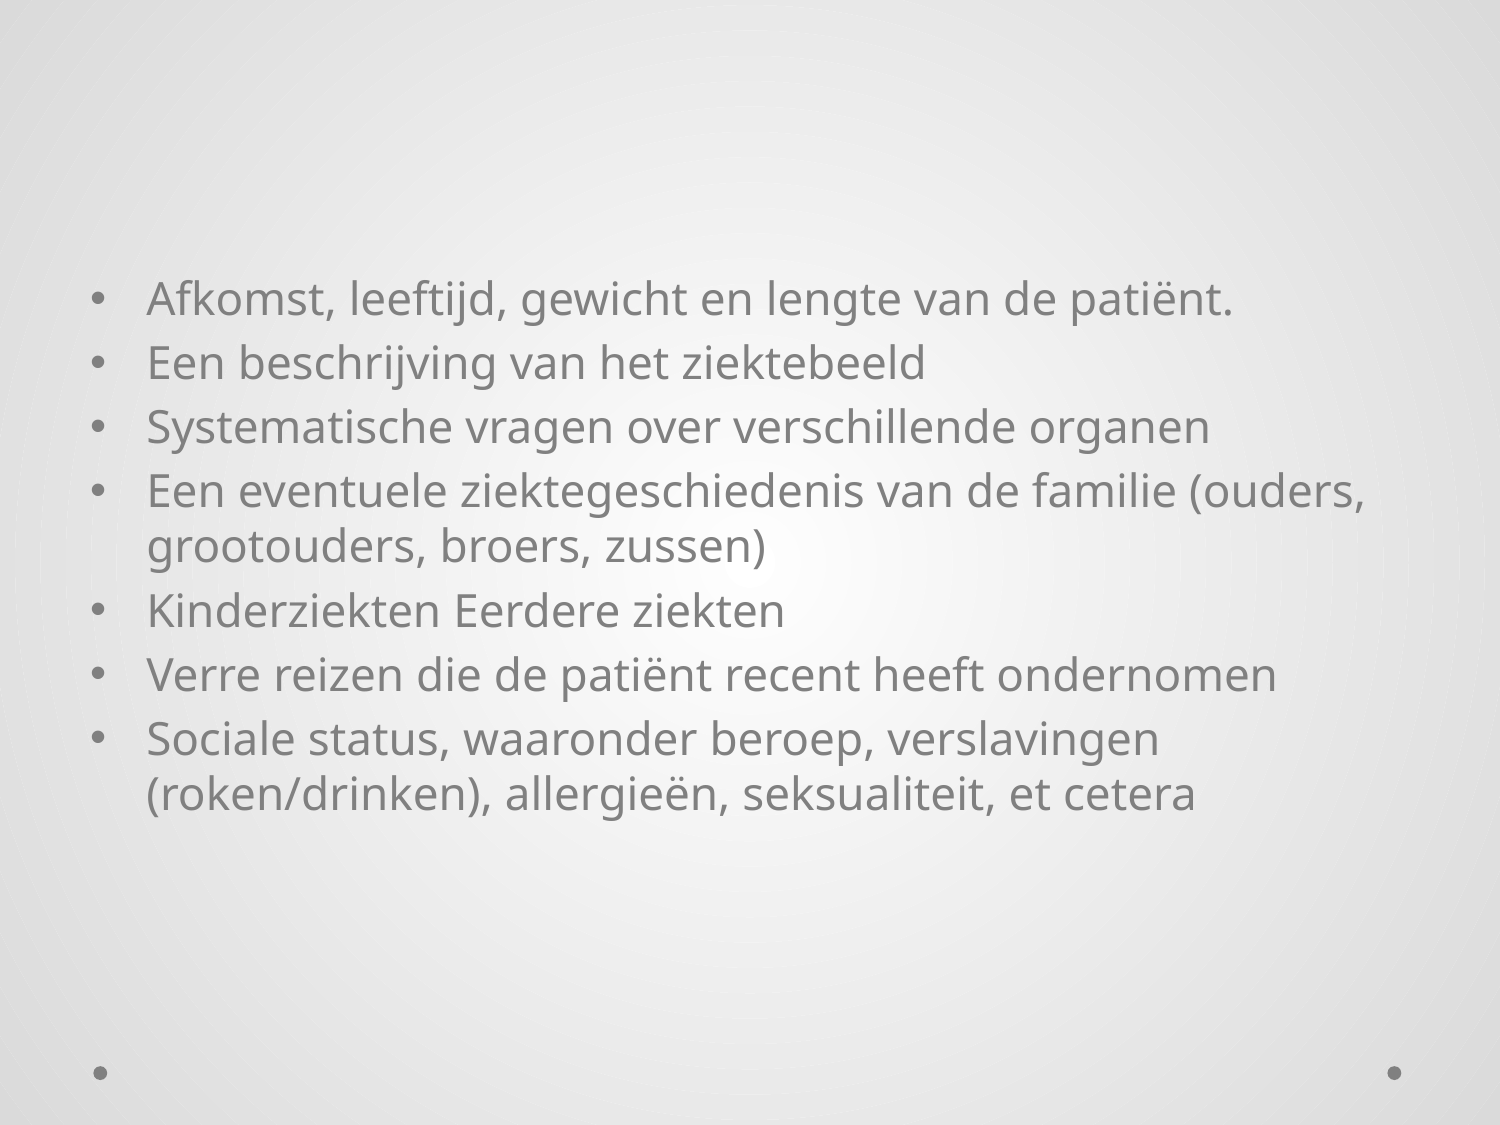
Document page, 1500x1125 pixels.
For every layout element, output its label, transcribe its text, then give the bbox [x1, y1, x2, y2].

list Afkomst, leeftijd, gewicht en lengte van de patiënt. Een beschrijving van het ziektebeeld Systematische vragen over verschillende organen Een eventuele ziektegeschiedenis van de familie (ouders, grootouders, broers, zussen) Kinderziekten Eerdere ziekten Verre reizen die de patiënt recent heeft ondernomen Sociale status, waaronder beroep, verslavingen (roken/drinken), allergieën, seksualiteit, et cetera [75, 262, 1425, 1005]
